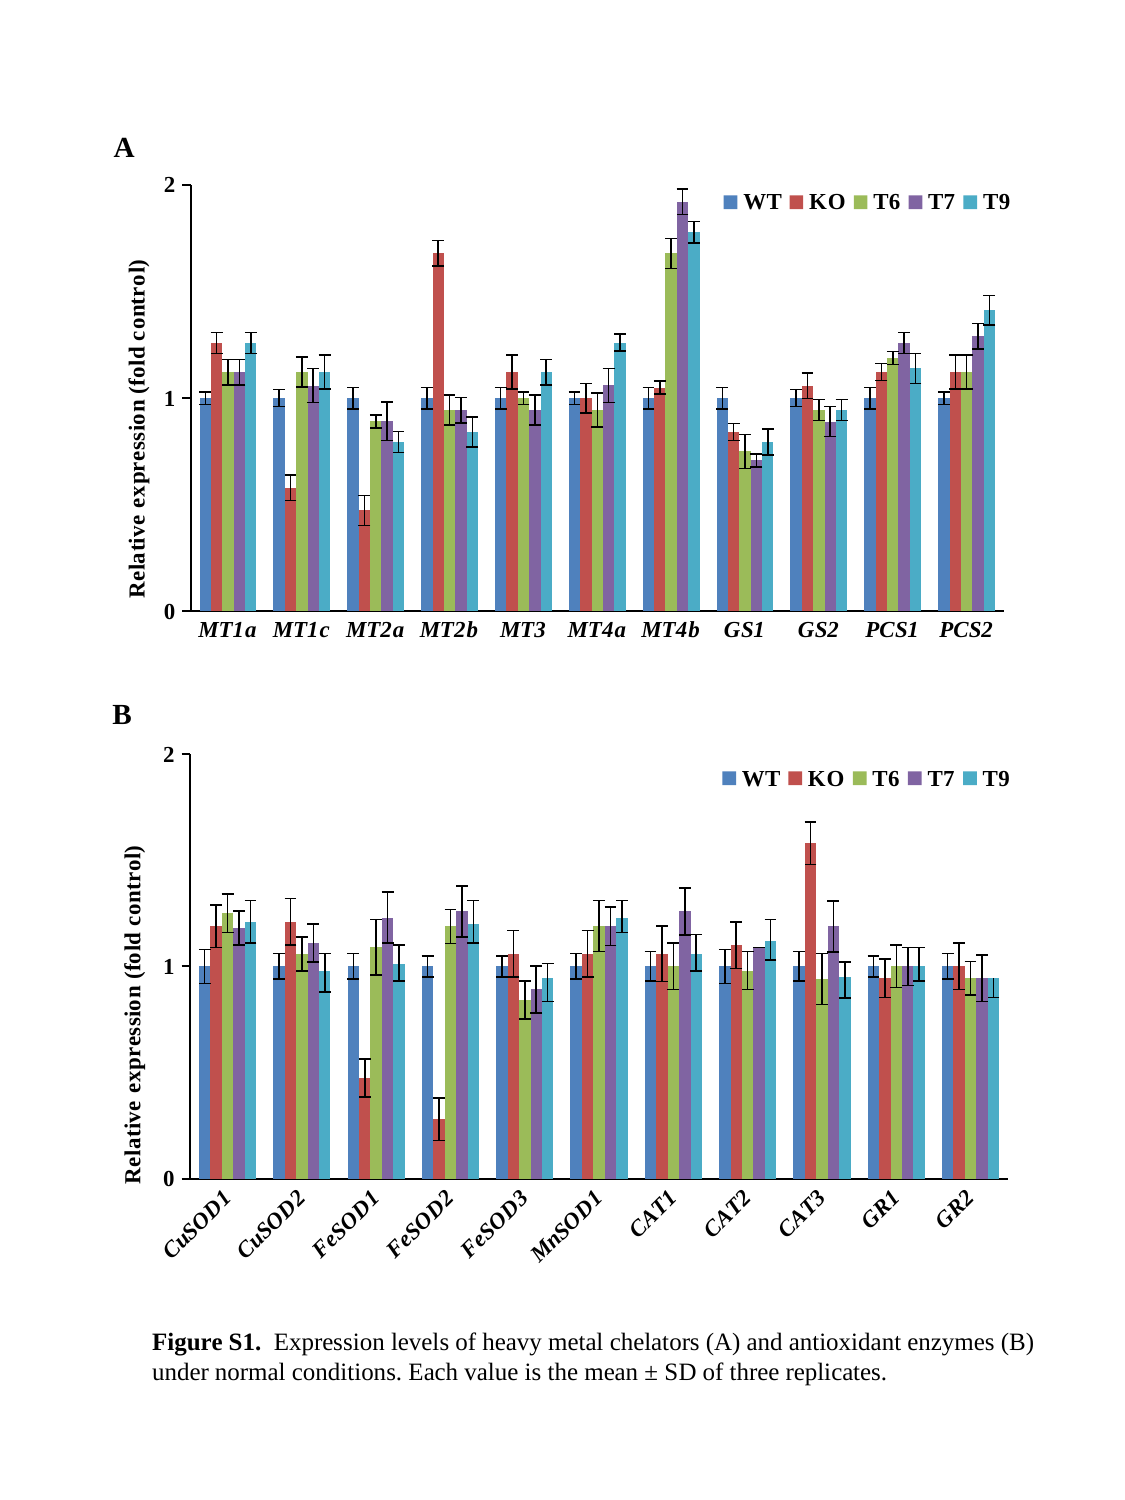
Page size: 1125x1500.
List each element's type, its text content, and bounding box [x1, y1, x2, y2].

chart [109, 170, 1020, 656]
text_box B [97, 687, 147, 736]
chart [90, 737, 1025, 1306]
text_box A [99, 120, 150, 171]
text_box Figure S1. Expression levels of heavy metal chelators (A) and antioxidant enzymes (B) under normal conditions. Each value is the mean ± SD of three replicates. [137, 1317, 1105, 1393]
